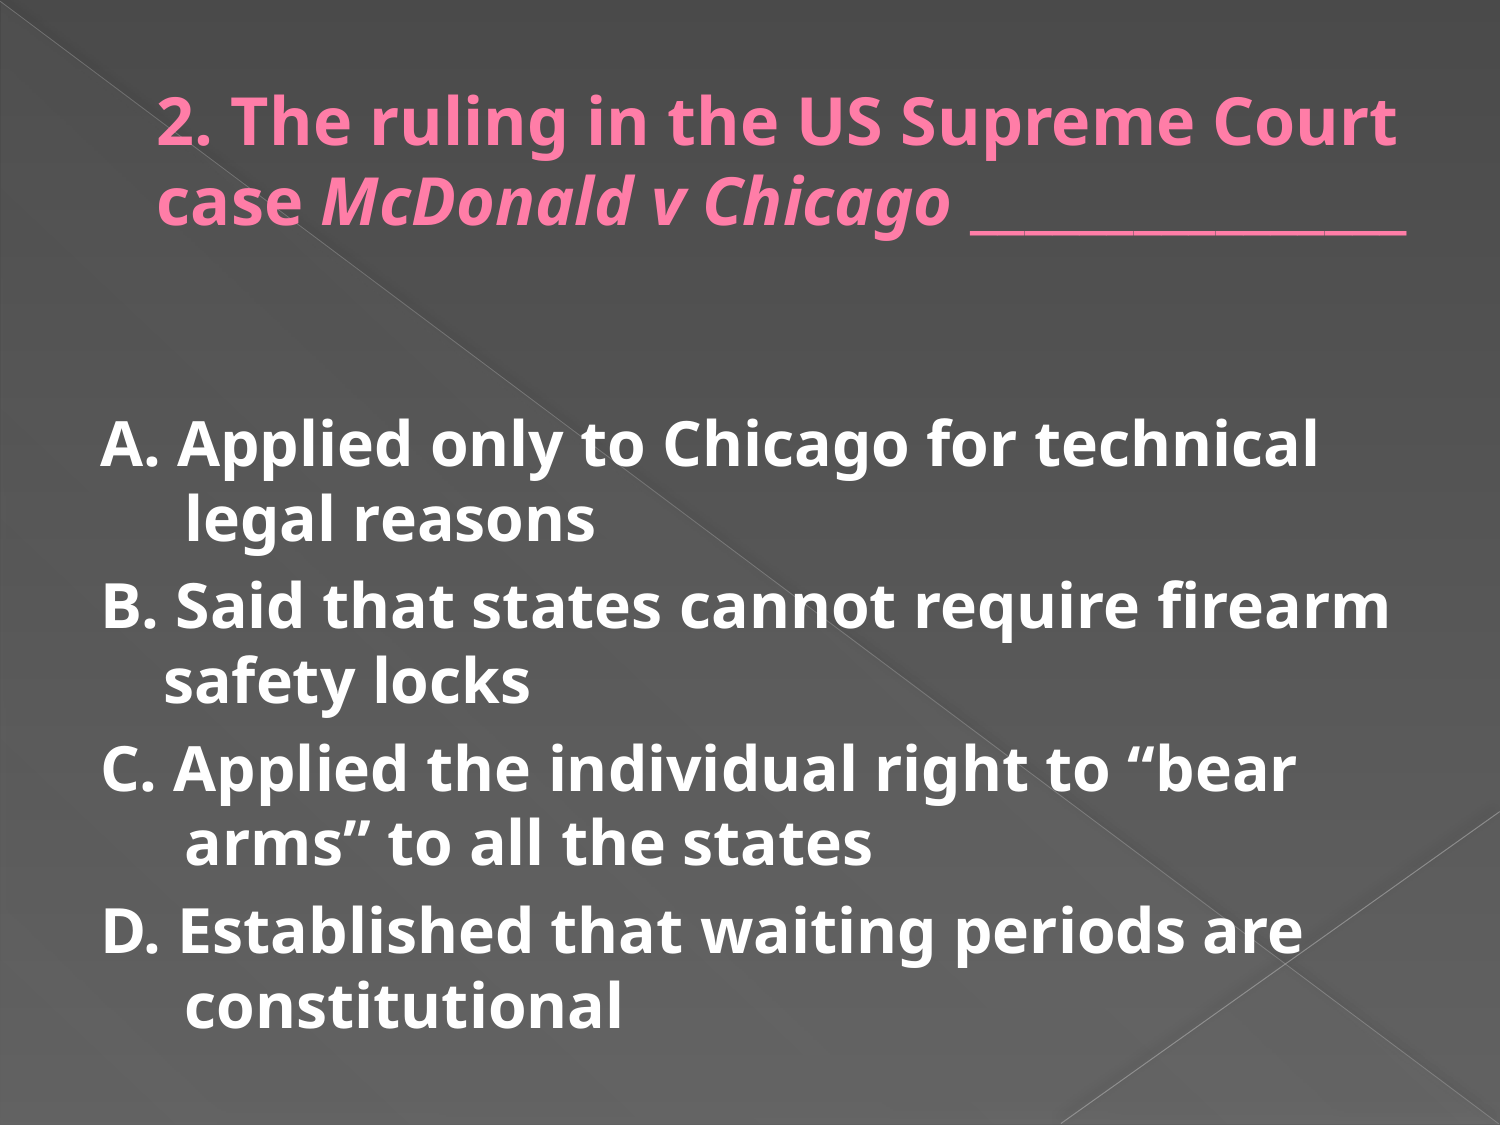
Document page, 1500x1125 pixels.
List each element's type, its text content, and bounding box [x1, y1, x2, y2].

title 2. The ruling in the US Supreme Court case McDonald v Chicago ________________ [75, 43, 1425, 274]
list A. Applied only to Chicago for technical legal reasons B. Said that states cannot require firearm safety locks C. Applied the individual right to “bear arms” to all the states D. Established that waiting periods are constitutional [75, 308, 1425, 1059]
